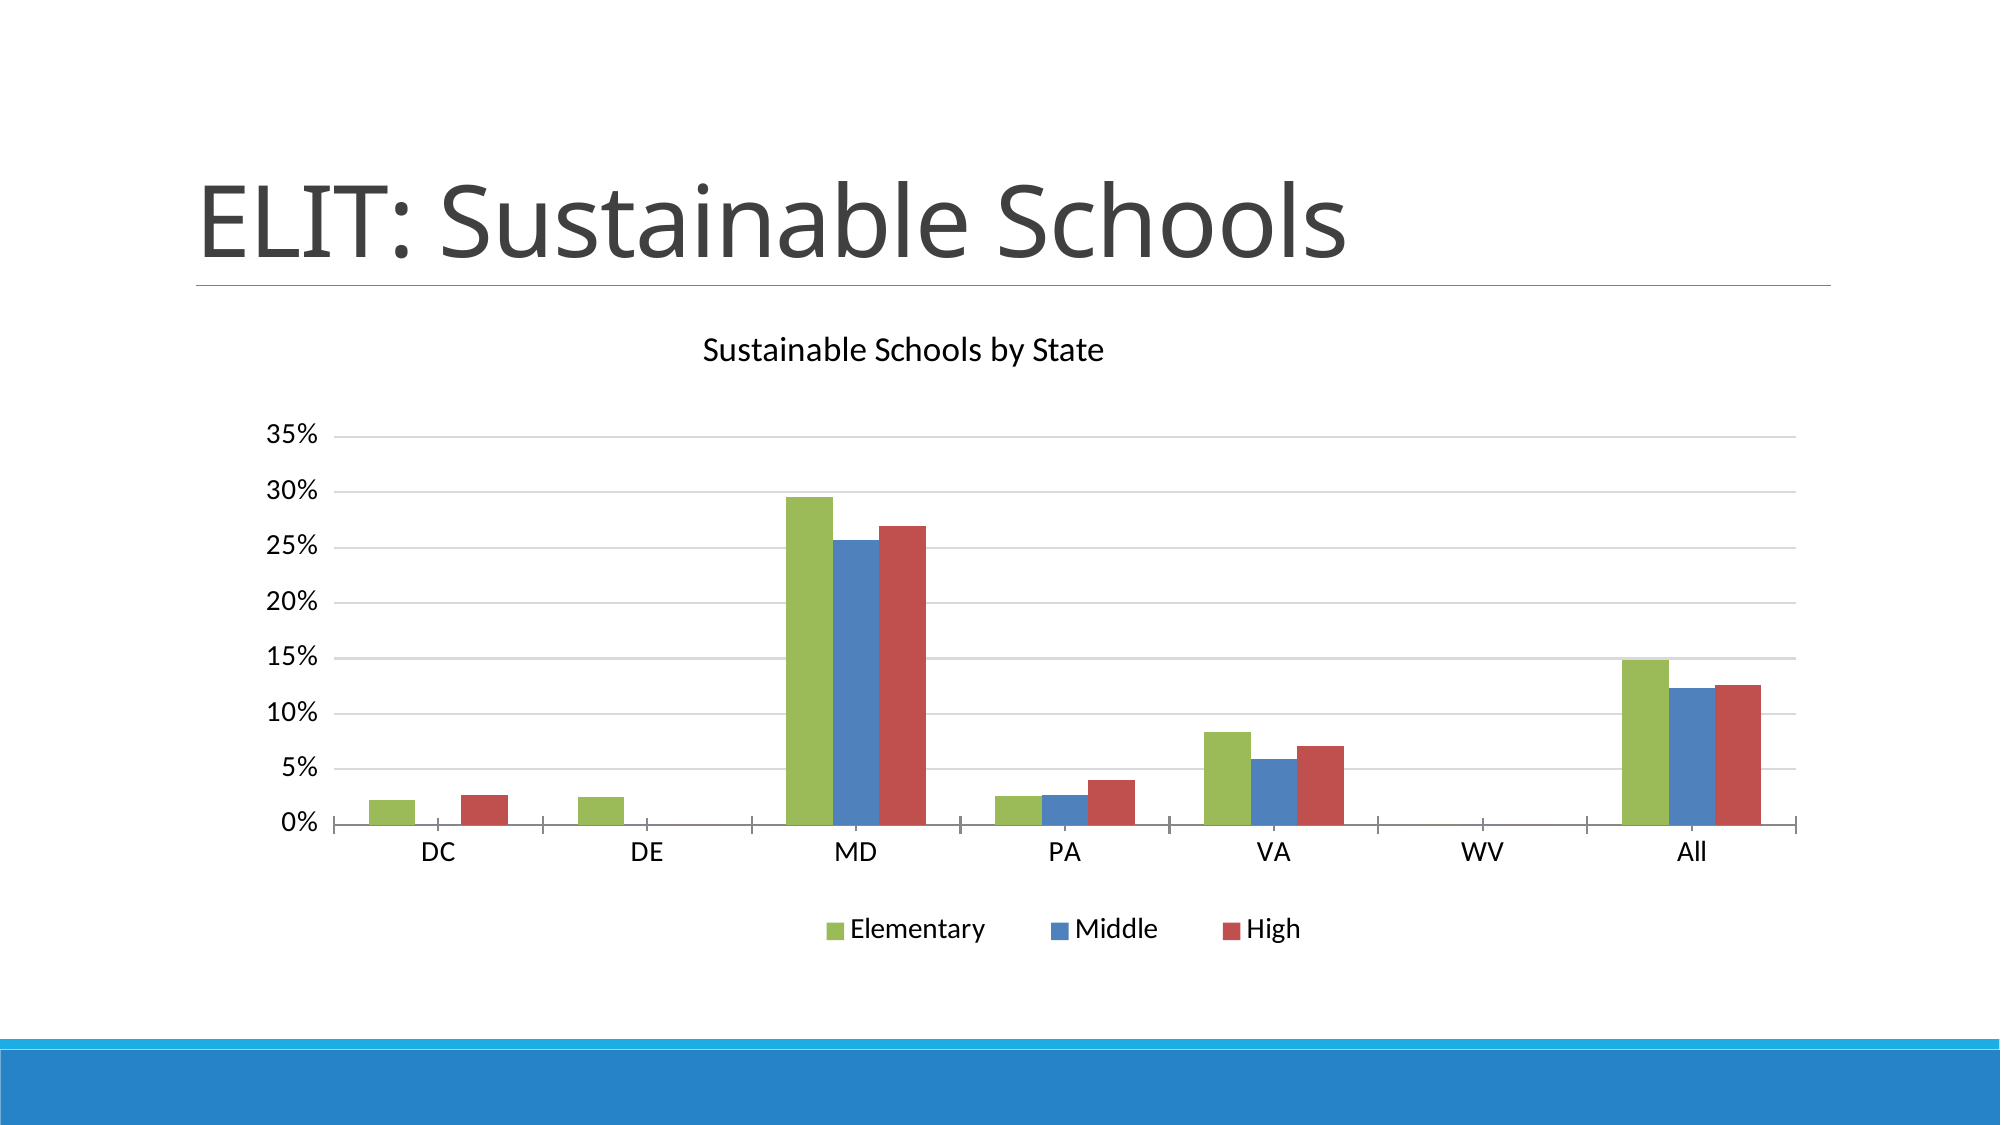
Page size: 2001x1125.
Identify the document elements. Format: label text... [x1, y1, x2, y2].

chart [179, 302, 1831, 964]
title ELIT: Sustainable Schools [180, 47, 1830, 285]
